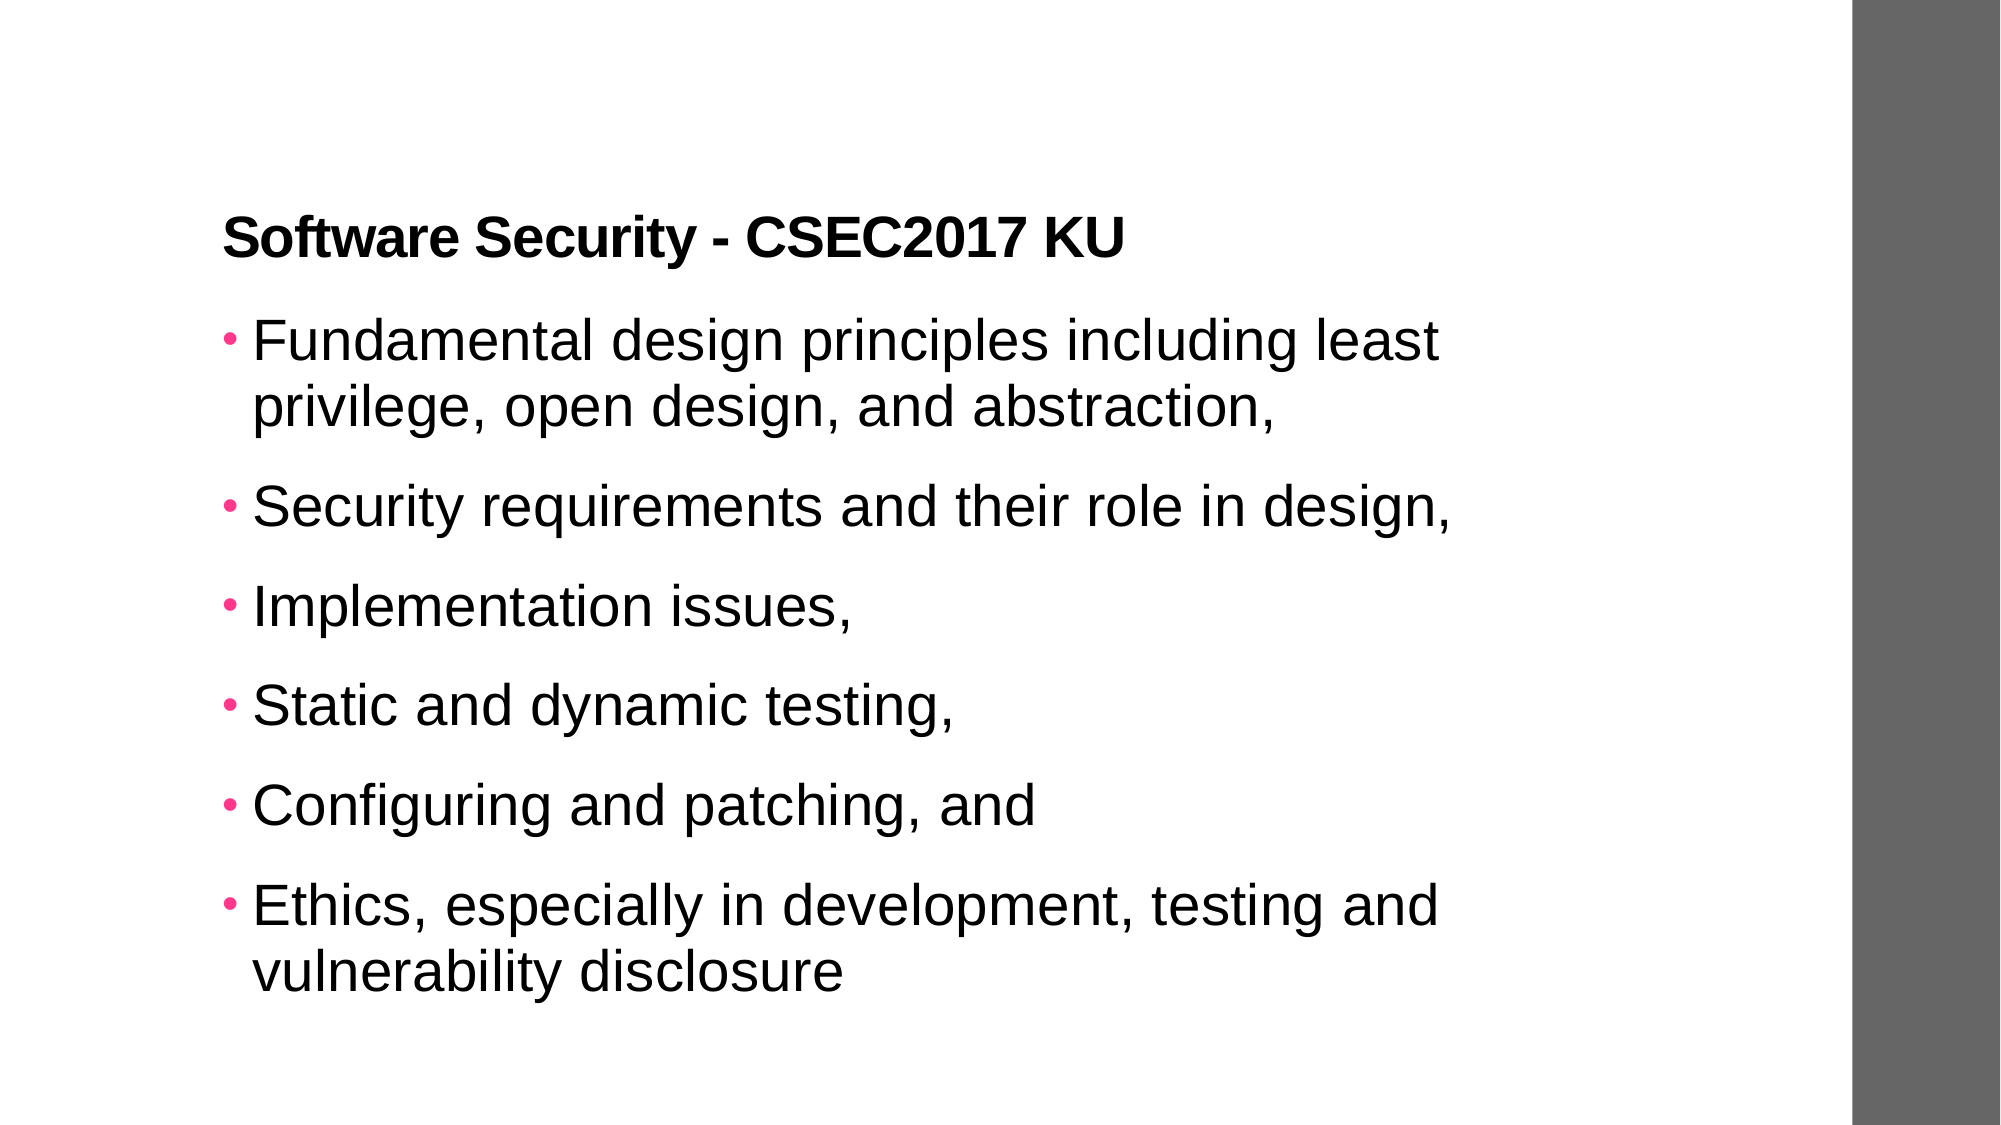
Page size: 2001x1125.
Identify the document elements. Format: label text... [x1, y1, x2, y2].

list Fundamental design principles including least privilege, open design, and abstraction, Security requirements and their role in design, Implementation issues, Static and dynamic testing, Configuring and patching, and Ethics, especially in development, testing and vulnerability disclosure [206, 299, 1617, 1014]
title Software Security - CSEC2017 KU [206, 43, 1797, 278]
